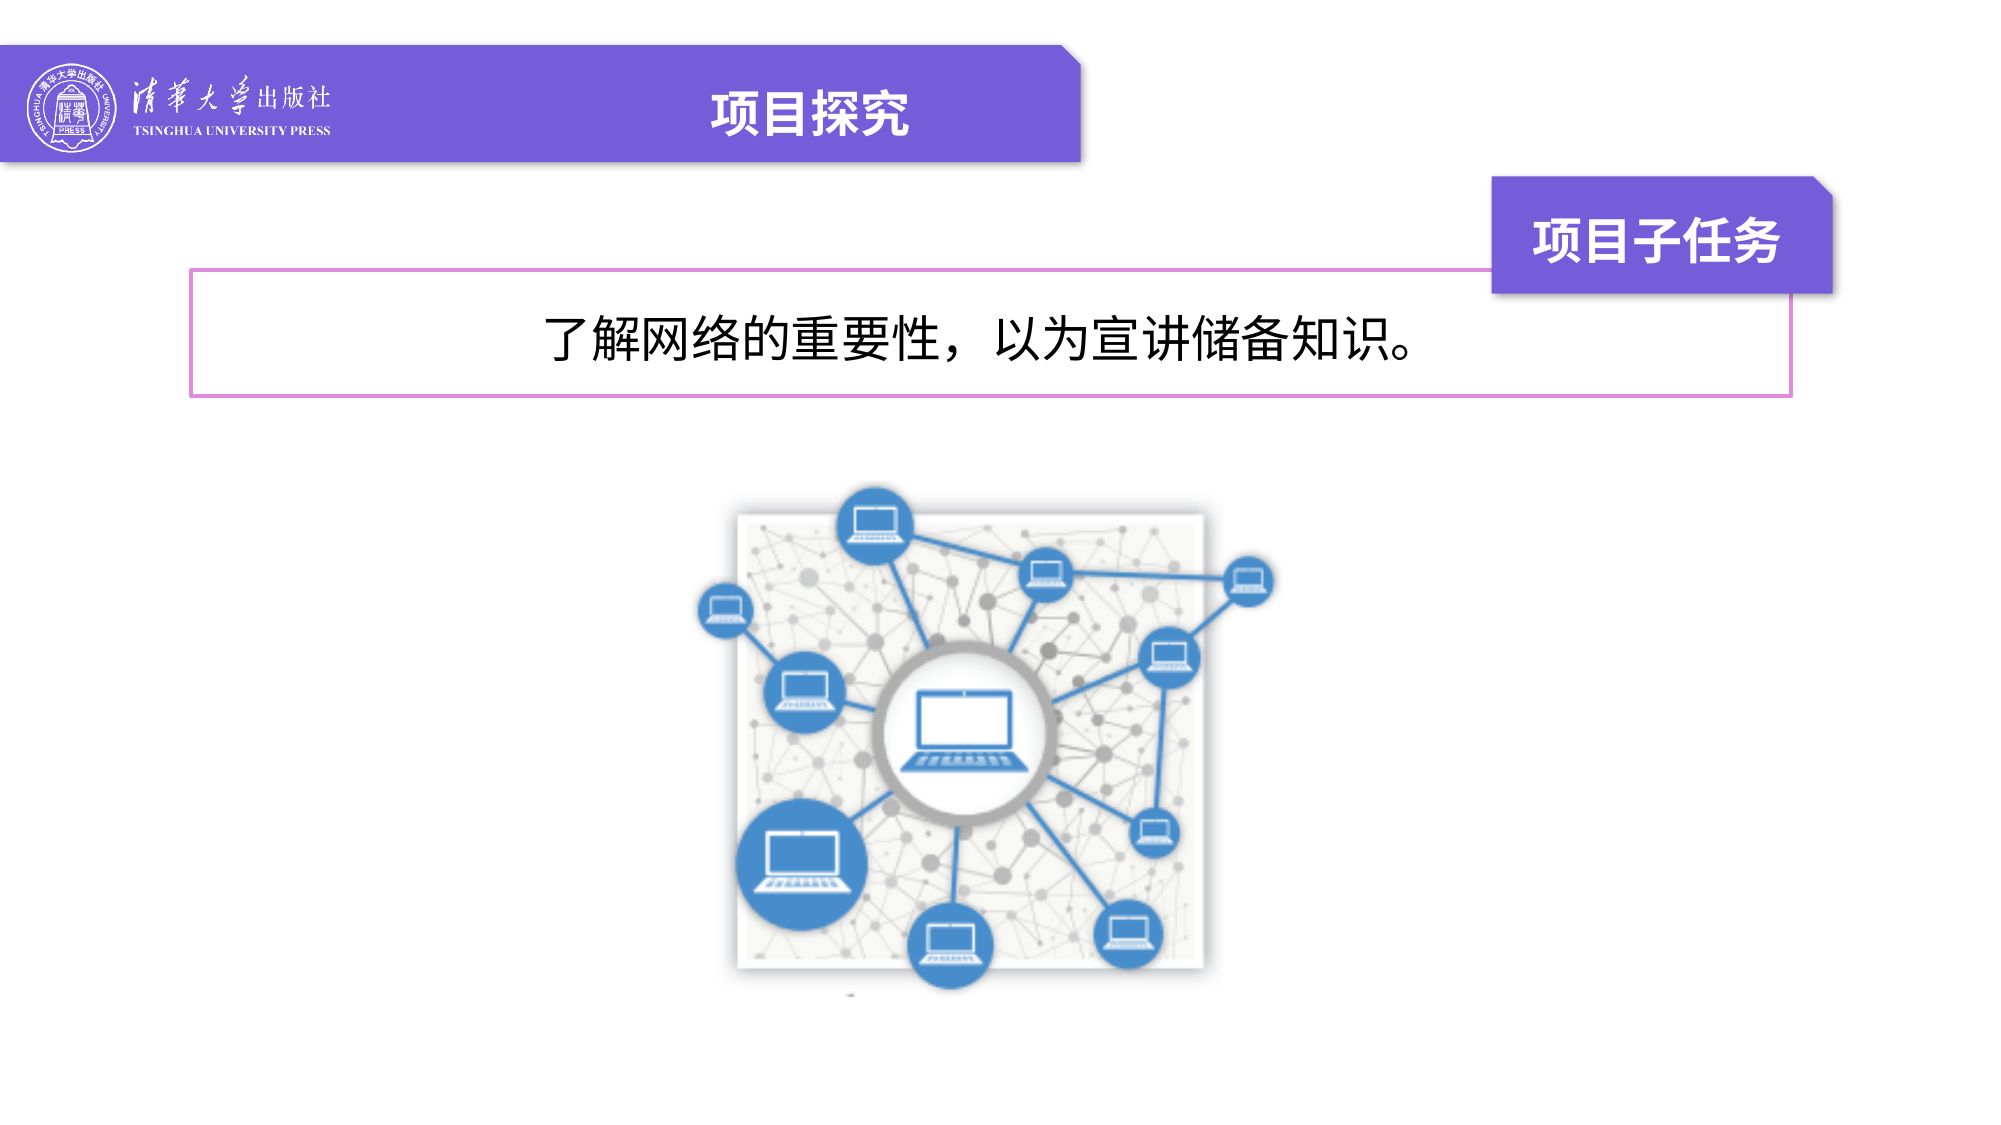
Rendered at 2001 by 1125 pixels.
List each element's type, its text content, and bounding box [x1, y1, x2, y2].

text_box 项目子任务 [1490, 175, 1834, 295]
text_box 了解网络的重要性，以为宣讲储备知识。 [191, 270, 1791, 397]
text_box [0, 44, 1081, 163]
picture [24, 63, 332, 154]
picture [680, 480, 1285, 997]
